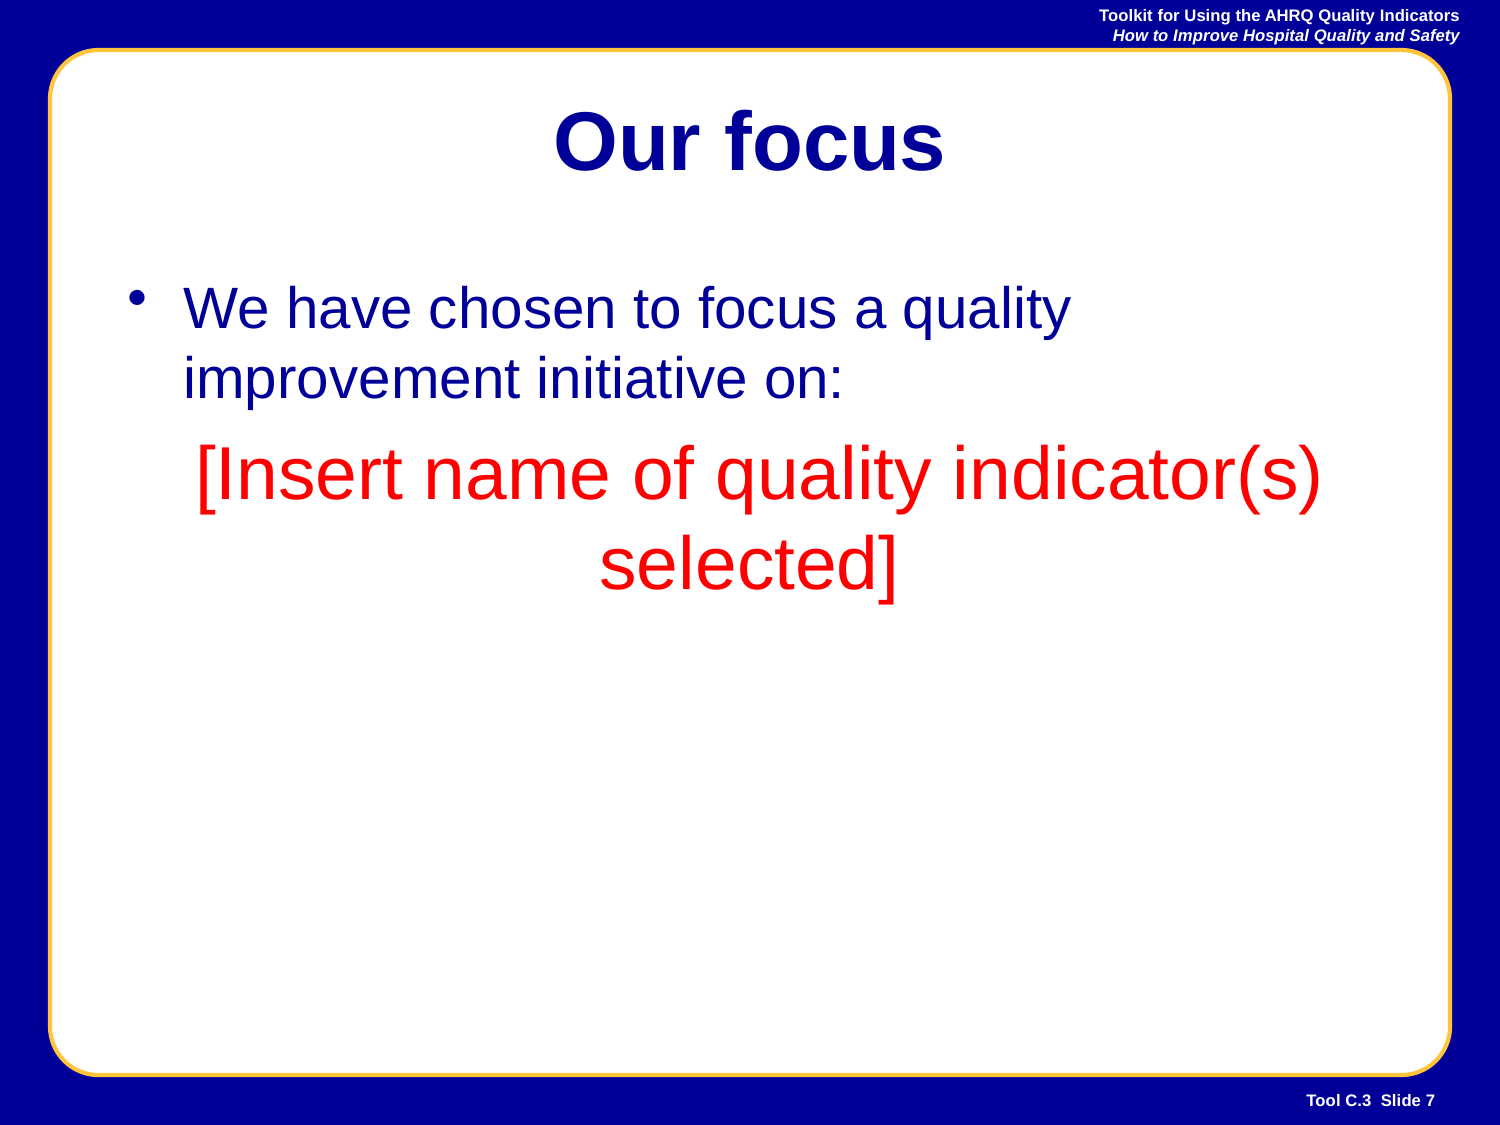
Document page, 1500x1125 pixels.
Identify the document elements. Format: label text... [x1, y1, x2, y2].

title Our focus [112, 74, 1388, 201]
list We have chosen to focus a quality improvement initiative on: [Insert name of quality indicator(s) selected] [111, 261, 1387, 976]
